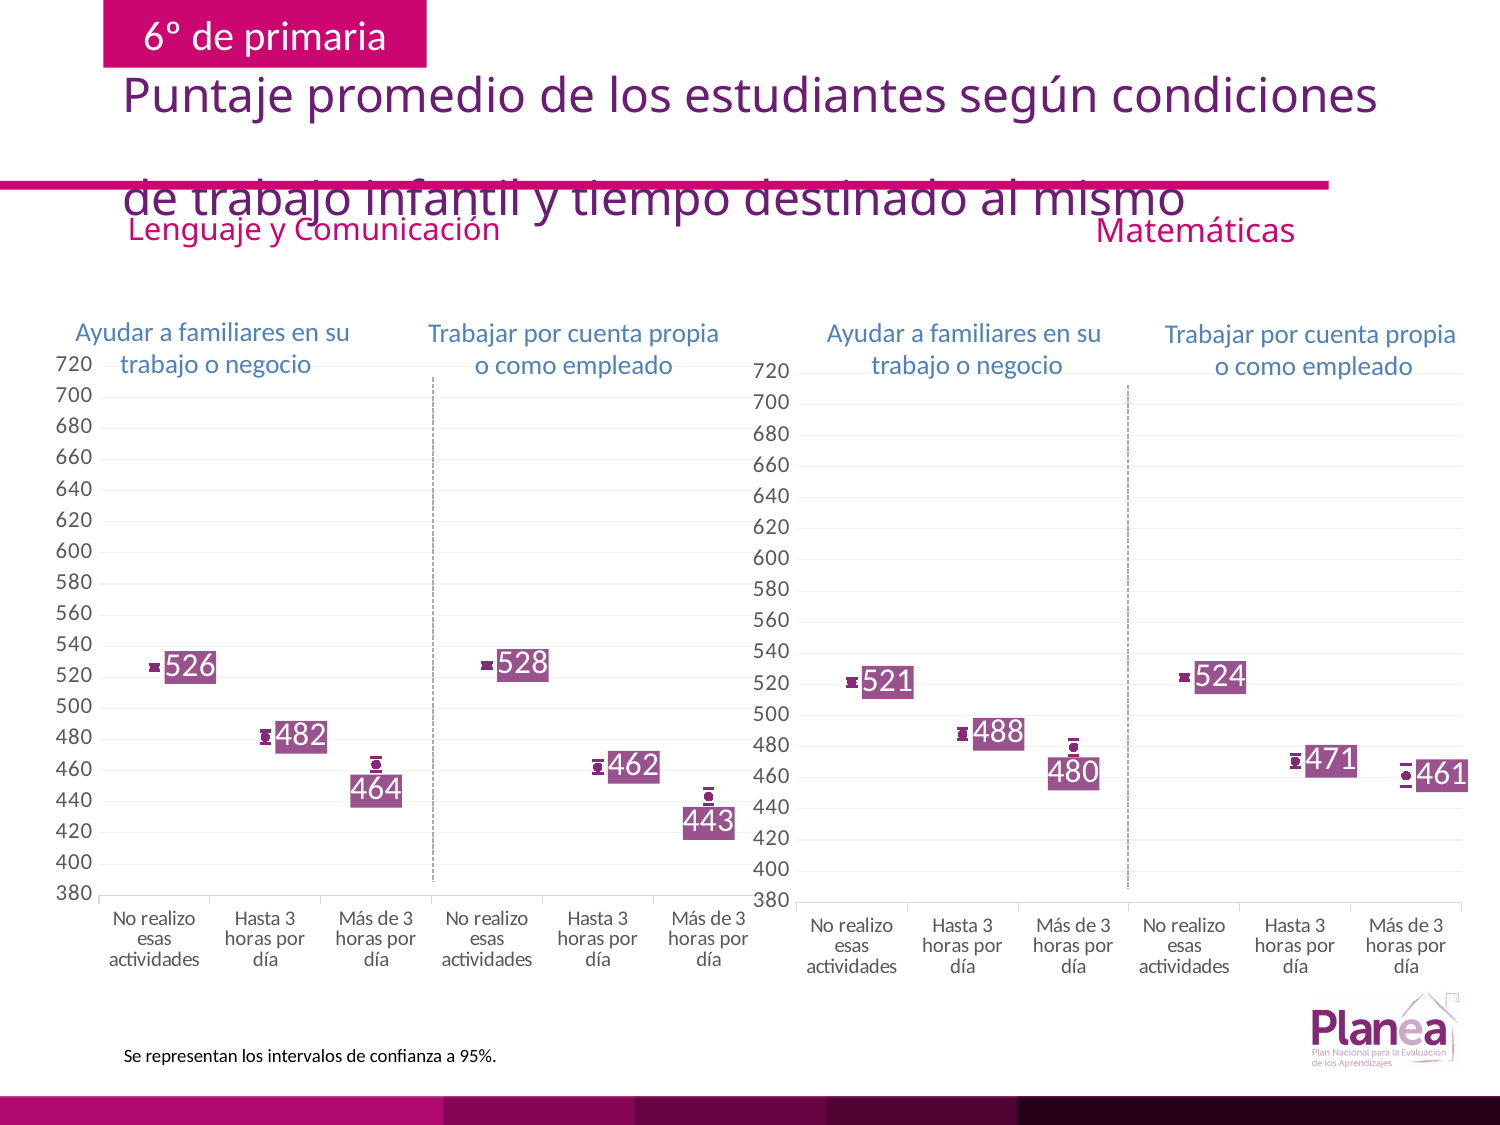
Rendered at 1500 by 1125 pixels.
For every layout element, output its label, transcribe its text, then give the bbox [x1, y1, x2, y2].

text_box Matemáticas [990, 202, 1402, 264]
picture [0, 1096, 1500, 1125]
title Puntaje promedio de los estudiantes según condiciones de trabajo infantil y tiempo destinado al mismo [107, 63, 1402, 203]
text_box [0, 180, 1330, 191]
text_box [738, 307, 1479, 991]
picture [1312, 991, 1462, 1068]
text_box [40, 306, 779, 984]
text_box Se representan los intervalos de confianza a 95%. [108, 1036, 1211, 1074]
list Lenguaje y Comunicación [108, 202, 520, 264]
